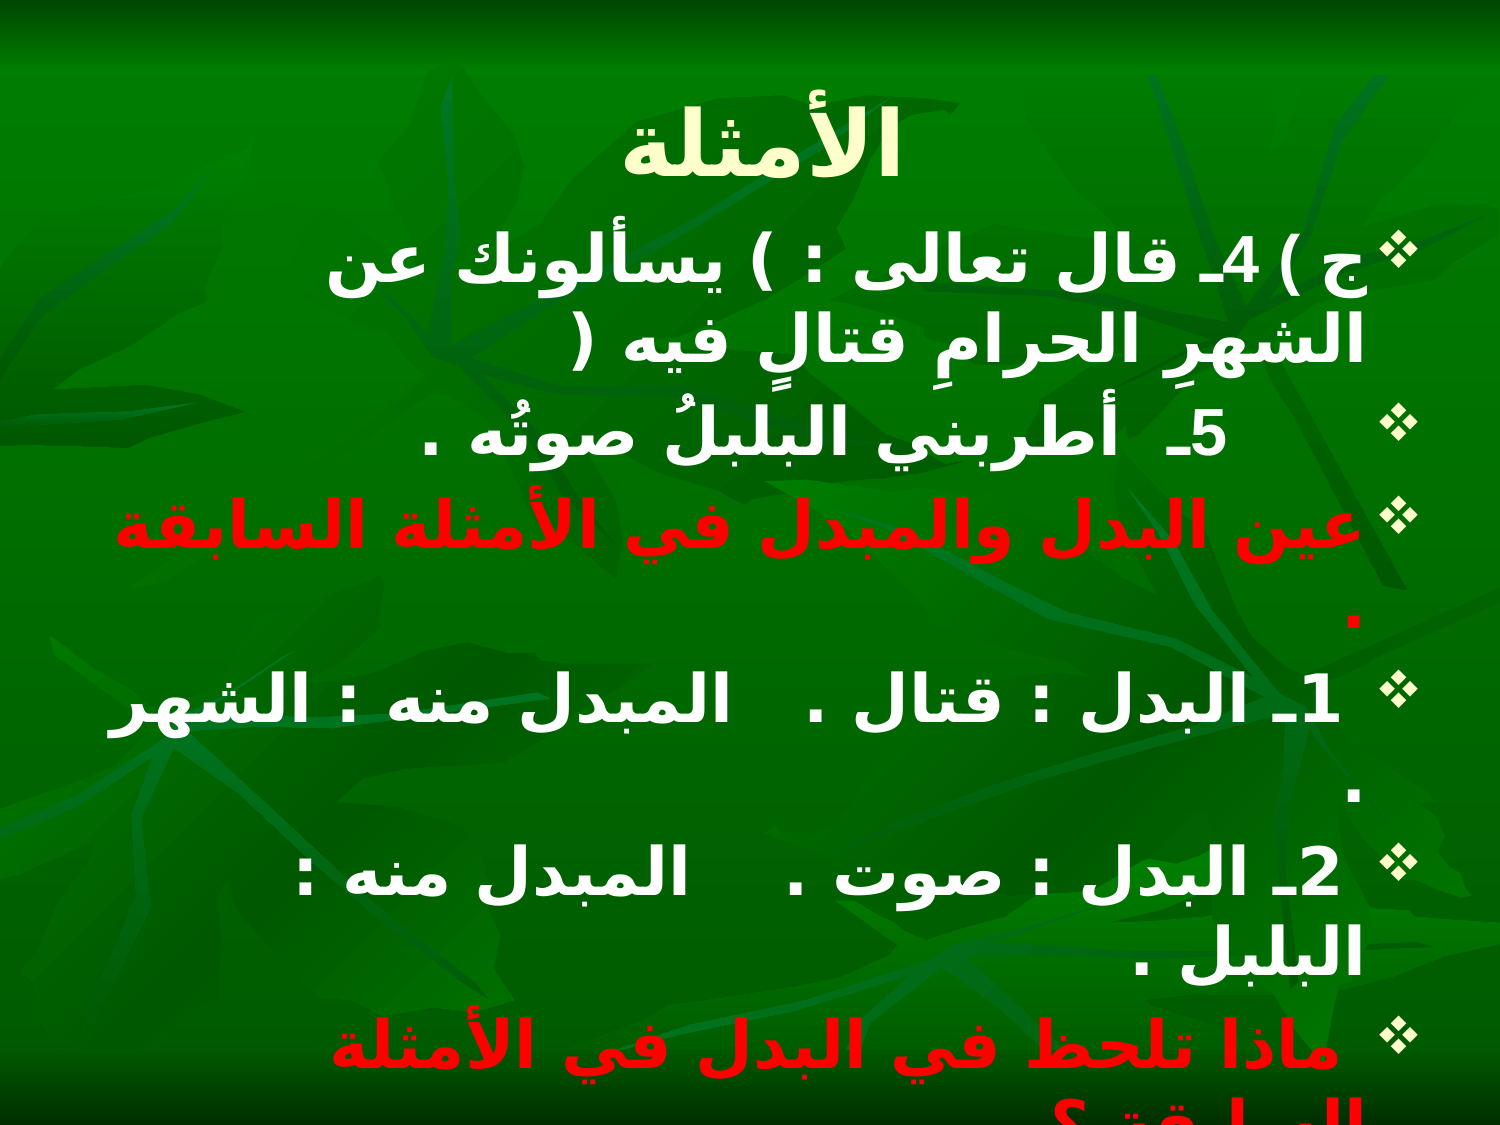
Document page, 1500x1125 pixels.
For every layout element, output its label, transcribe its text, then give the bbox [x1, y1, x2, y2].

title الأمثلة [74, 45, 1426, 234]
list ج ) 4ـ قال تعالى : ) يسألونك عن الشهرِ الحرامِ قتالٍ فيه ( 5ـ أطربني البلبلُ صوتُه . عين البدل والمبدل في الأمثلة السابقة . 1ـ البدل : قتال . المبدل منه : الشهر . 2ـ البدل : صوت . المبدل منه : البلبل . ماذا تلحظ في البدل في الأمثلة السابقة ؟ البدل يدل على صفة عارضة في المبدل منه . ماذا يسمى هذا النوع من البدل في الأمثلة السابقة ؟ بدل الاشتمال : وهو ما يدلُّ على معنى في المبدل منه . [88, 207, 1439, 952]
